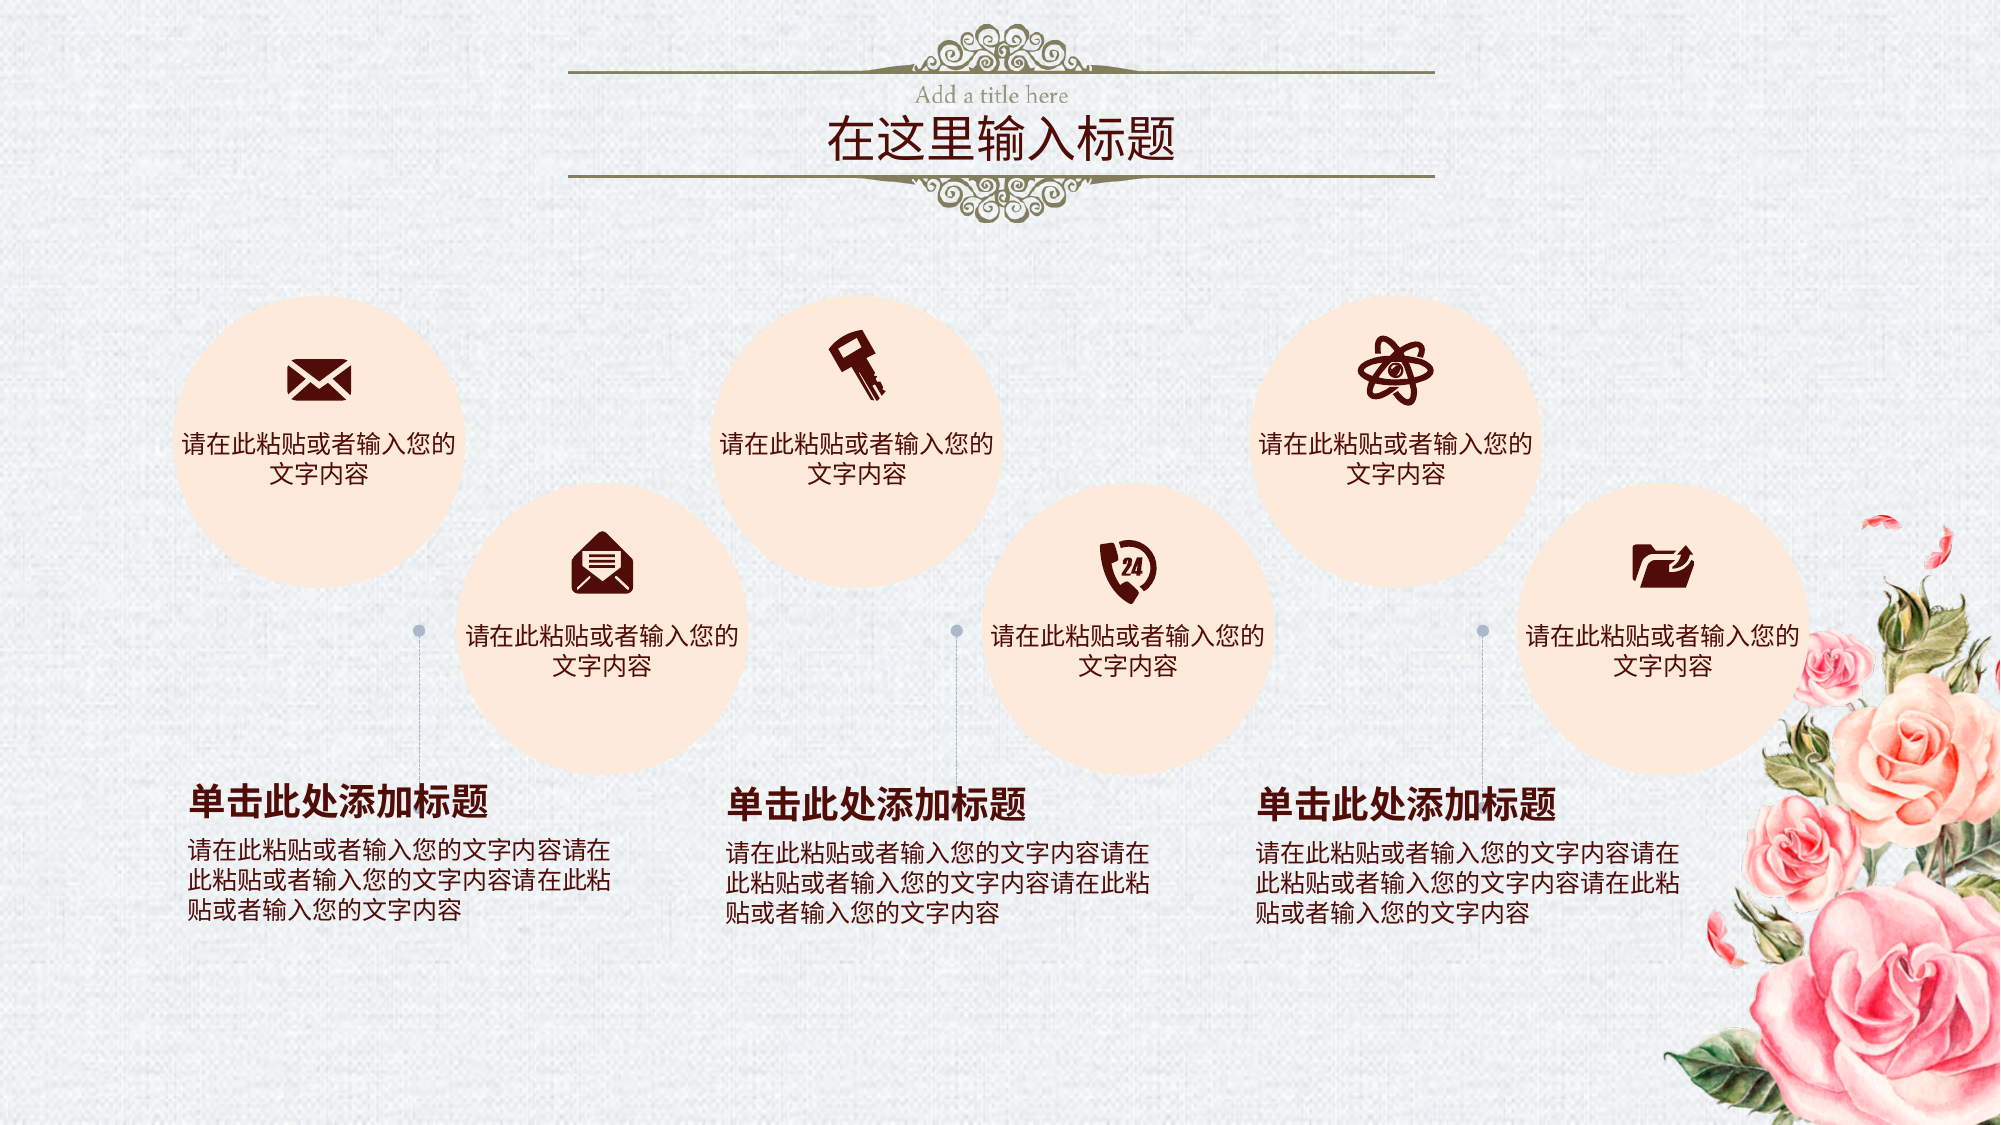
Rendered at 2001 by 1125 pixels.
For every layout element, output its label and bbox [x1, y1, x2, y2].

text_box [449, 482, 756, 776]
text_box [710, 773, 1173, 936]
text_box [704, 295, 1011, 588]
text_box [1510, 482, 1817, 776]
text_box [1243, 295, 1549, 588]
picture [0, 0, 2001, 1125]
text_box [172, 770, 635, 933]
text_box [975, 482, 1282, 776]
text_box [166, 295, 473, 588]
text_box [568, 24, 1435, 223]
text_box [1240, 773, 1703, 936]
